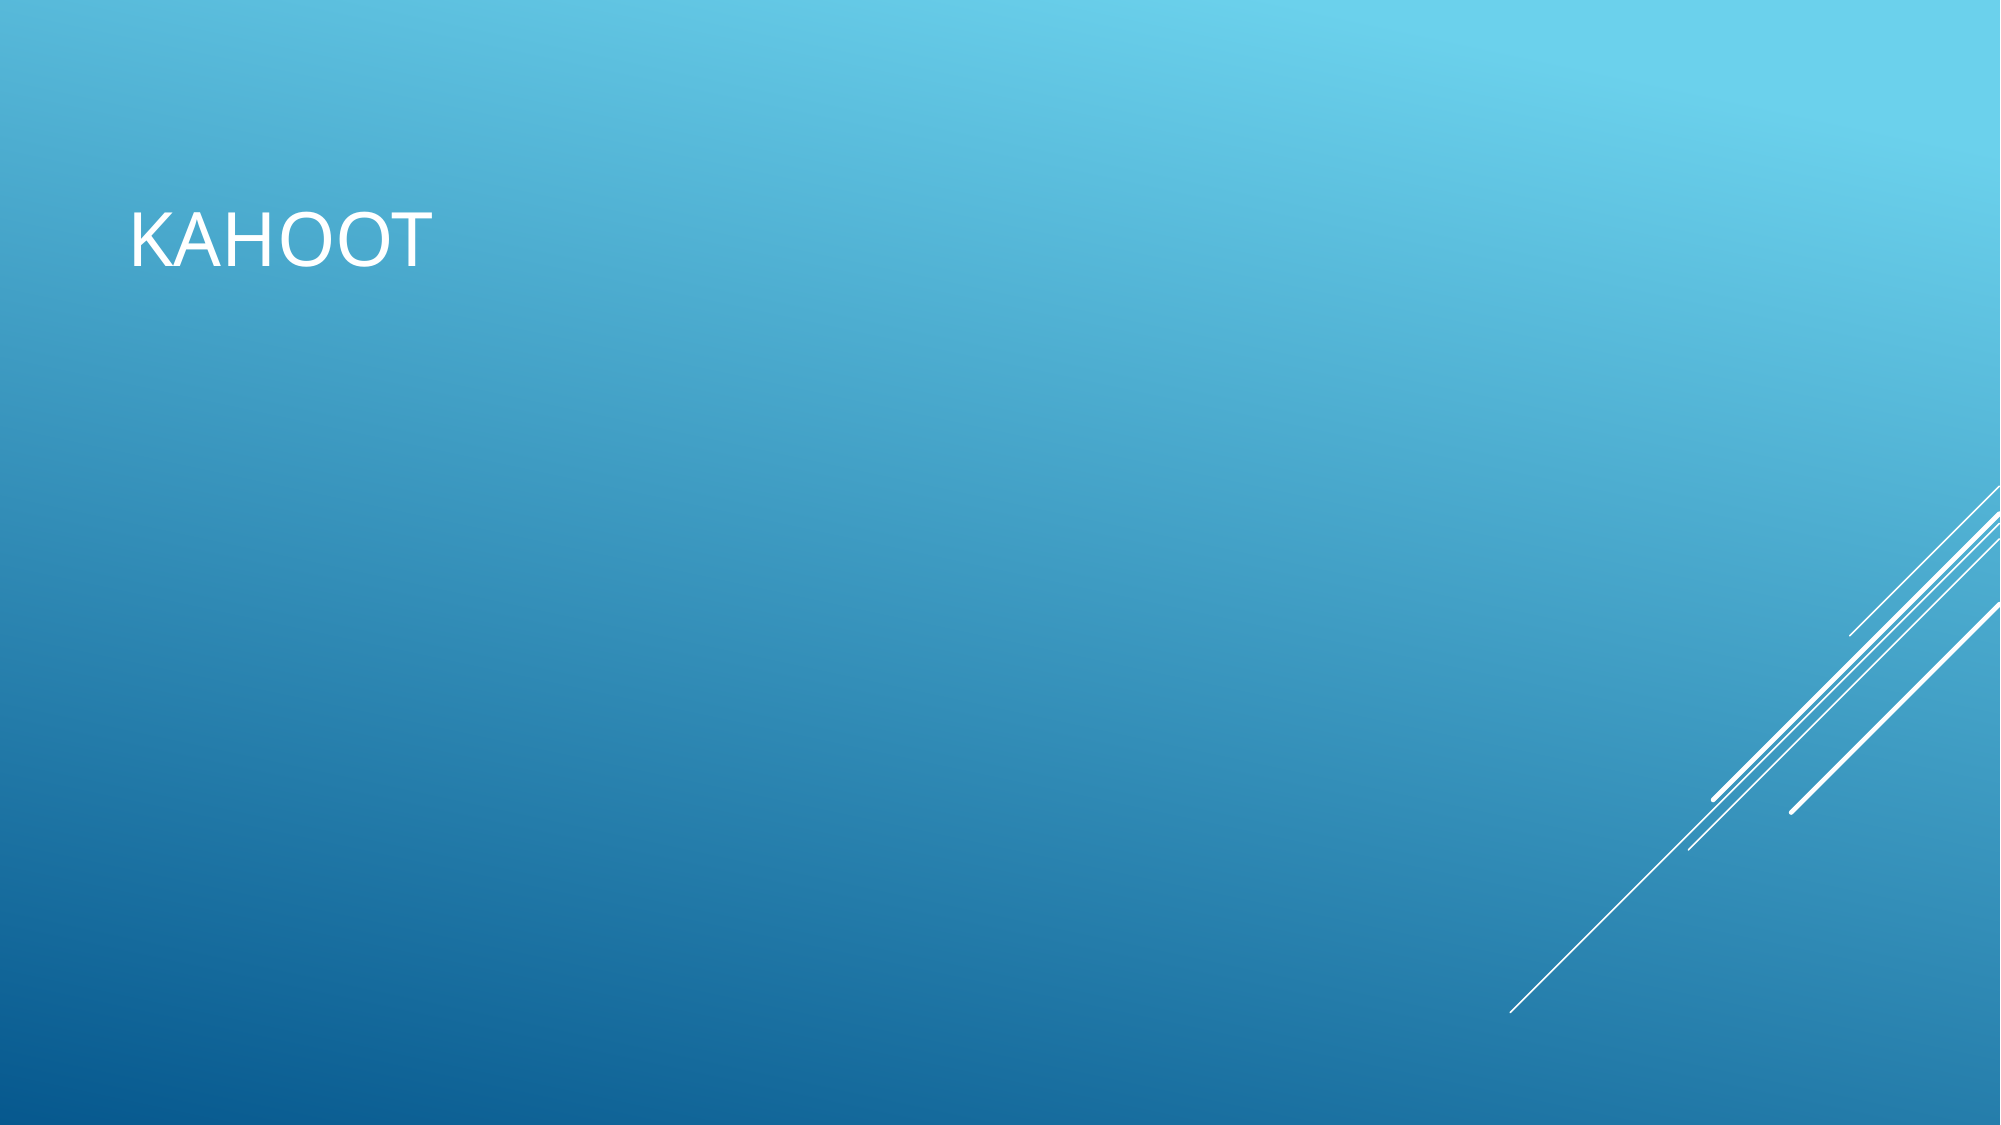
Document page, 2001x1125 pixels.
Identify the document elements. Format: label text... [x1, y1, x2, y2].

title kahoot [112, 112, 1513, 360]
